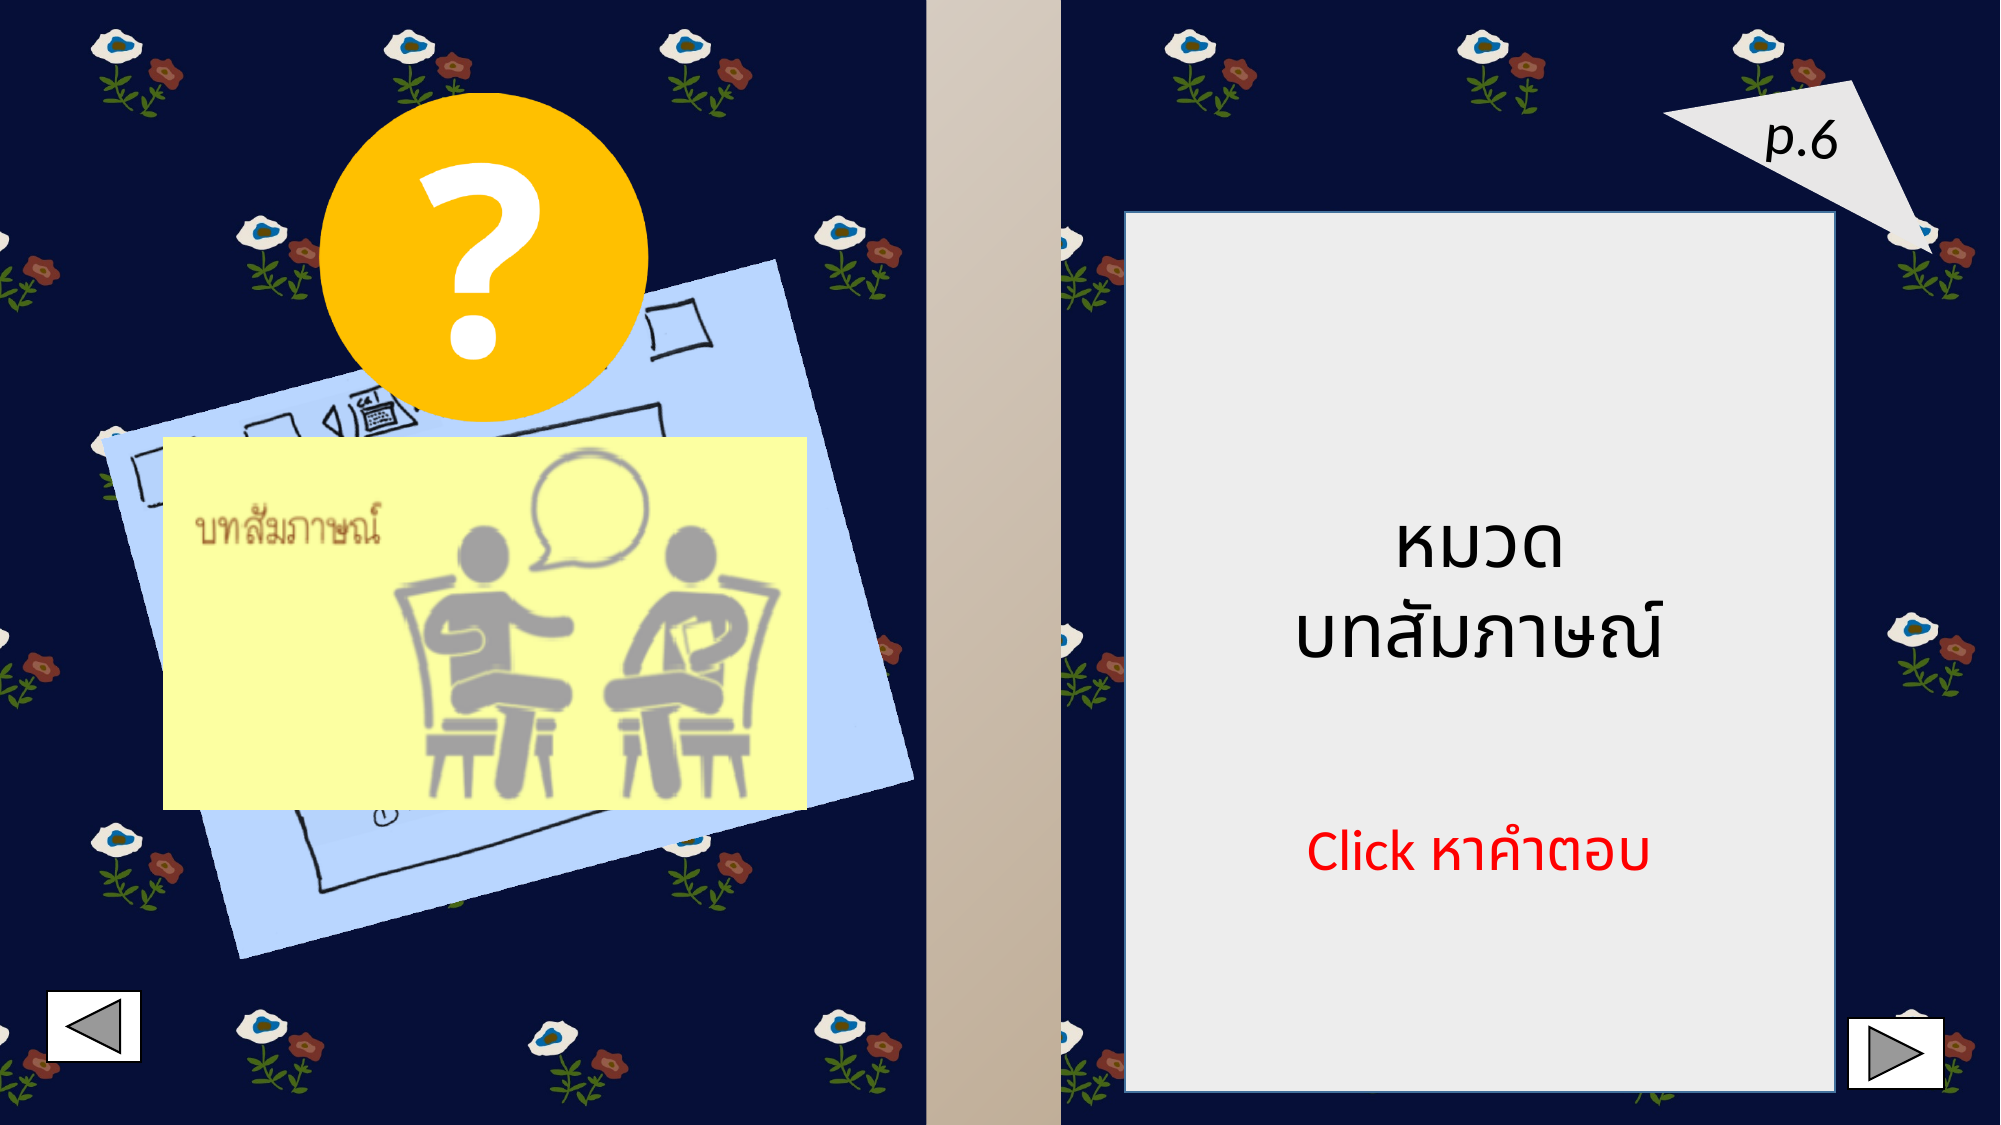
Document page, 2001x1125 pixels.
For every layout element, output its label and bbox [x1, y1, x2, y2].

text_box [927, 0, 1060, 1125]
picture [0, 0, 927, 1125]
picture [1060, 0, 2000, 1125]
